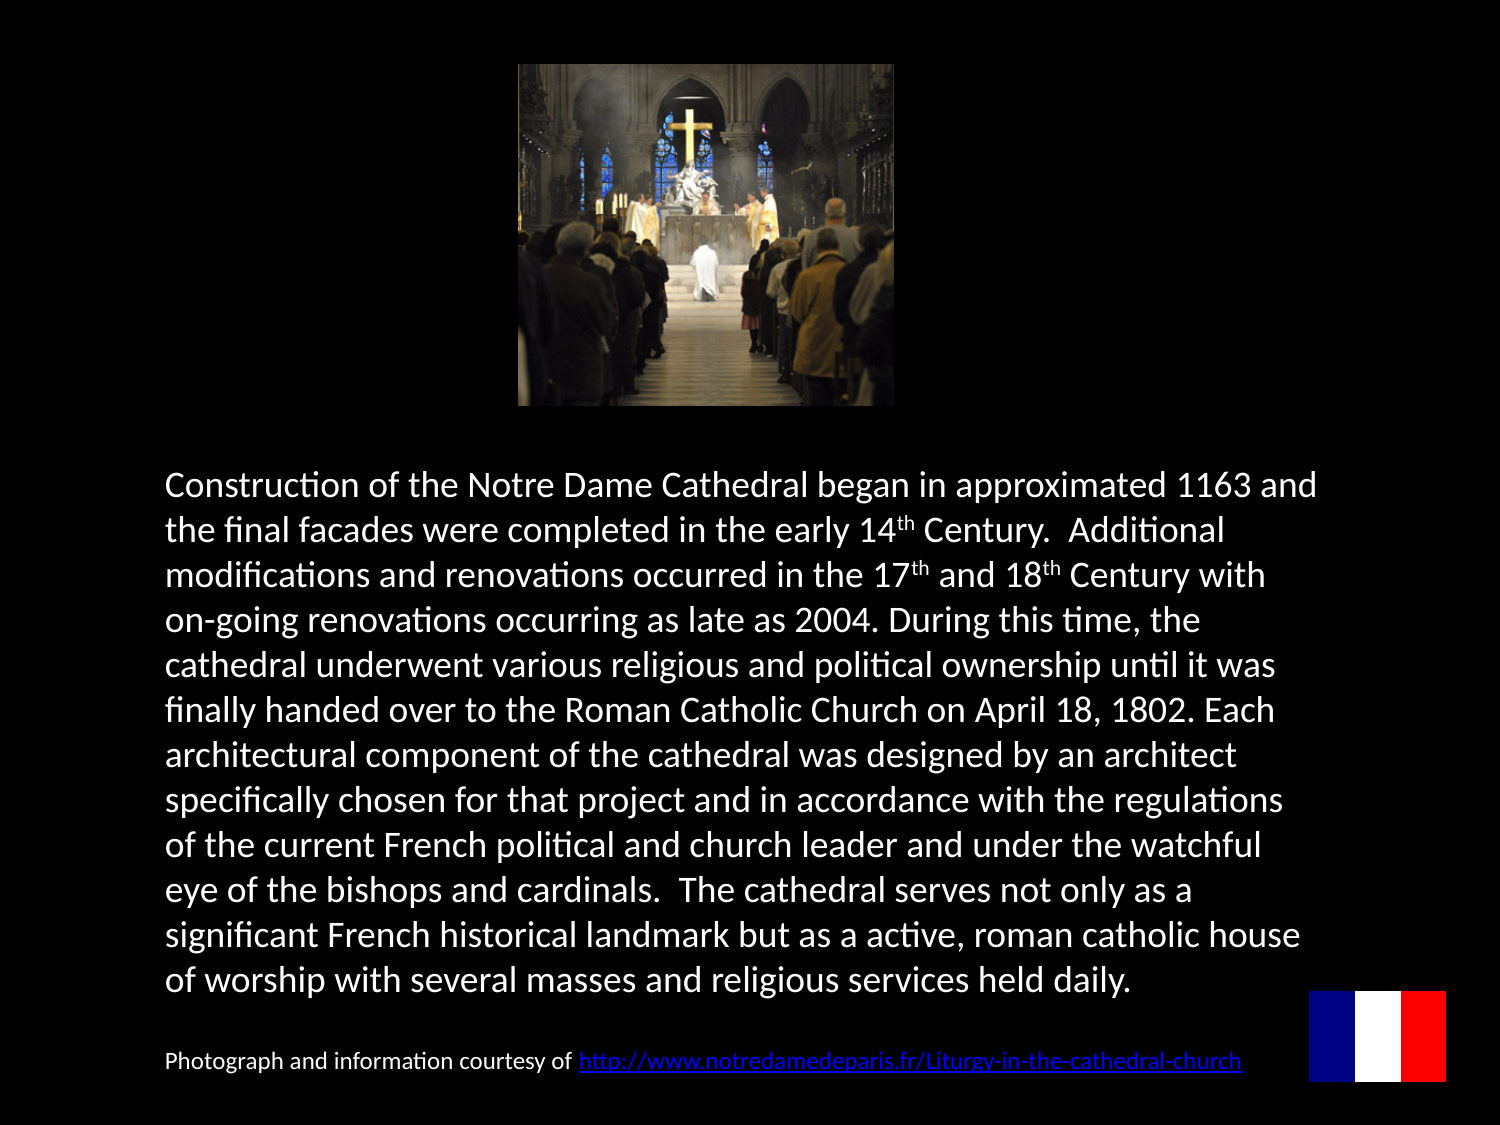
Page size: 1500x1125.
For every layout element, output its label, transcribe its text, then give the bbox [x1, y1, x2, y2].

picture [1308, 989, 1448, 1084]
picture [518, 63, 894, 407]
text_box Construction of the Notre Dame Cathedral began in approximated 1163 and the final facades were completed in the early 14th Century. Additional modifications and renovations occurred in the 17th and 18th Century with on-going renovations occurring as late as 2004. During this time, the cathedral underwent various religious and political ownership until it was finally handed over to the Roman Catholic Church on April 18, 1802. Each architectural component of the cathedral was designed by an architect specifically chosen for that project and in accordance with the regulations of the current French political and church leader and under the watchful eye of the bishops and cardinals. The cathedral serves not only as a significant French historical landmark but as a active, roman catholic house of worship with several masses and religious services held daily. Photograph and information courtesy of http://www.notredamedeparis.fr/Liturgy-in-the-cathedral-church [149, 452, 1337, 1112]
